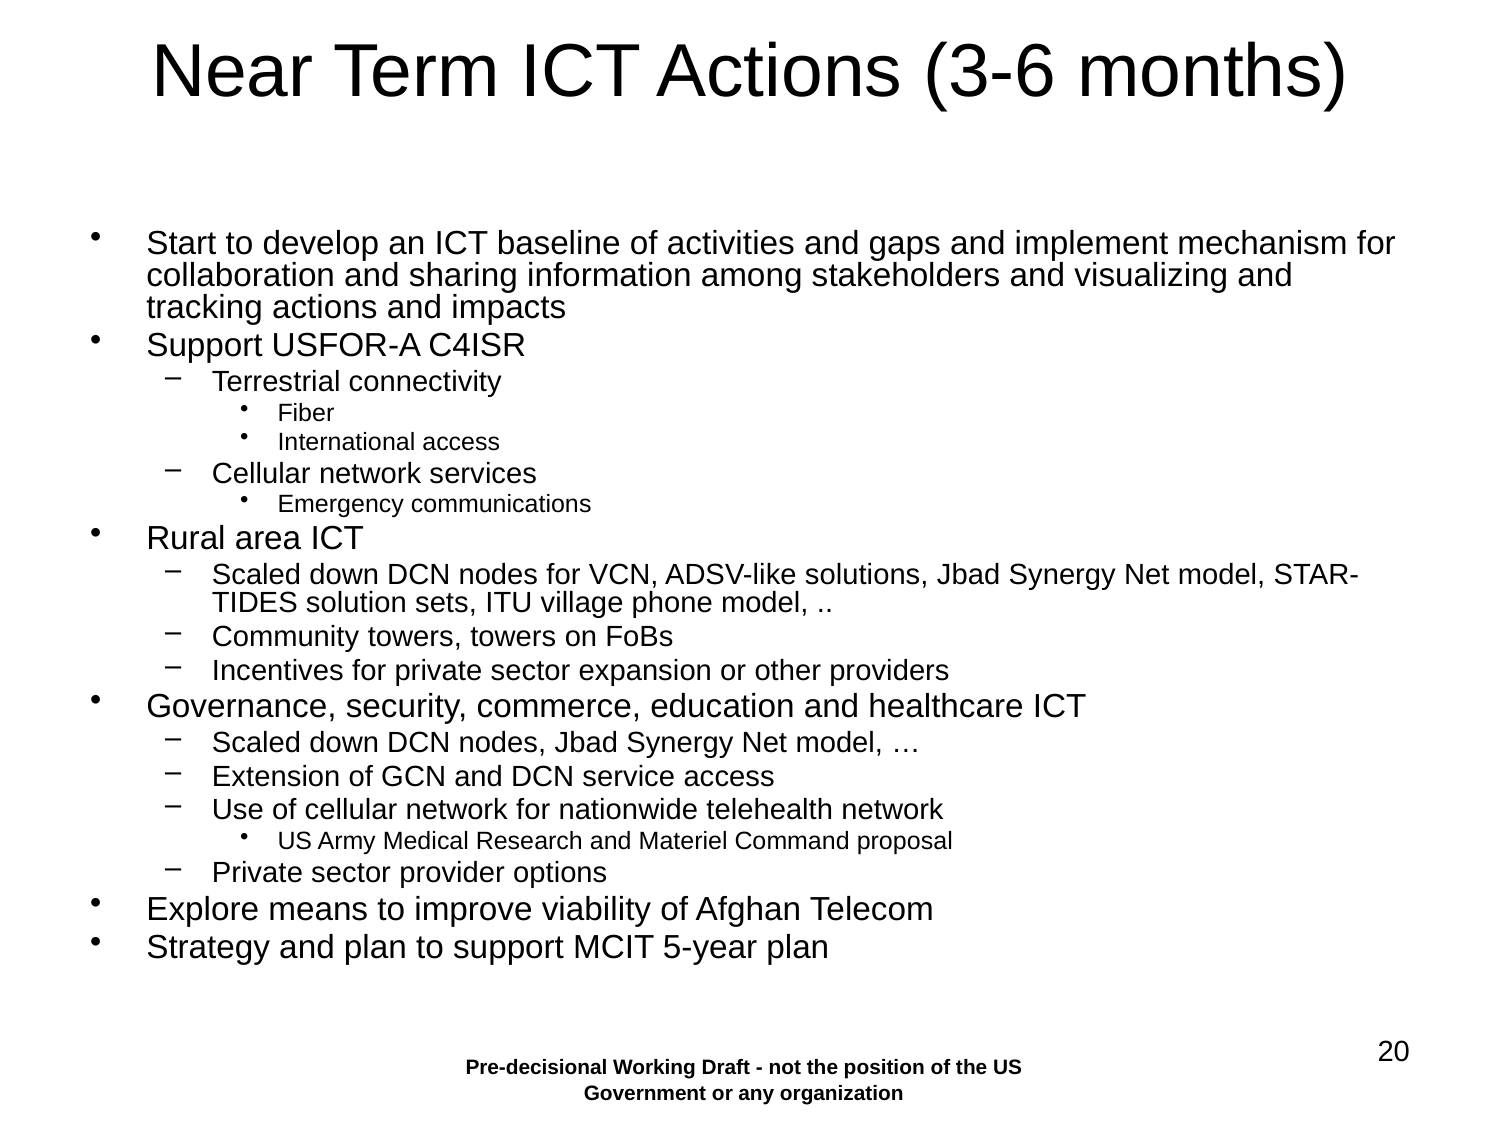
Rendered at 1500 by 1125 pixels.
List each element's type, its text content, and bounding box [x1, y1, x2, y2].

title Near Term ICT Actions (3-6 months) [74, 7, 1426, 126]
list Start to develop an ICT baseline of activities and gaps and implement mechanism for collaboration and sharing information among stakeholders and visualizing and tracking actions and impacts Support USFOR-A C4ISR Terrestrial connectivity Fiber International access Cellular network services Emergency communications Rural area ICT Scaled down DCN nodes for VCN, ADSV-like solutions, Jbad Synergy Net model, STAR-TIDES solution sets, ITU village phone model, .. Community towers, towers on FoBs Incentives for private sector expansion or other providers Governance, security, commerce, education and healthcare ICT Scaled down DCN nodes, Jbad Synergy Net model, … Extension of GCN and DCN service access Use of cellular network for nationwide telehealth network US Army Medical Research and Materiel Command proposal Private sector provider options Explore means to improve viability of Afghan Telecom Strategy and plan to support MCIT 5-year plan [74, 174, 1426, 1038]
slide_number 20 [1074, 1038, 1426, 1103]
